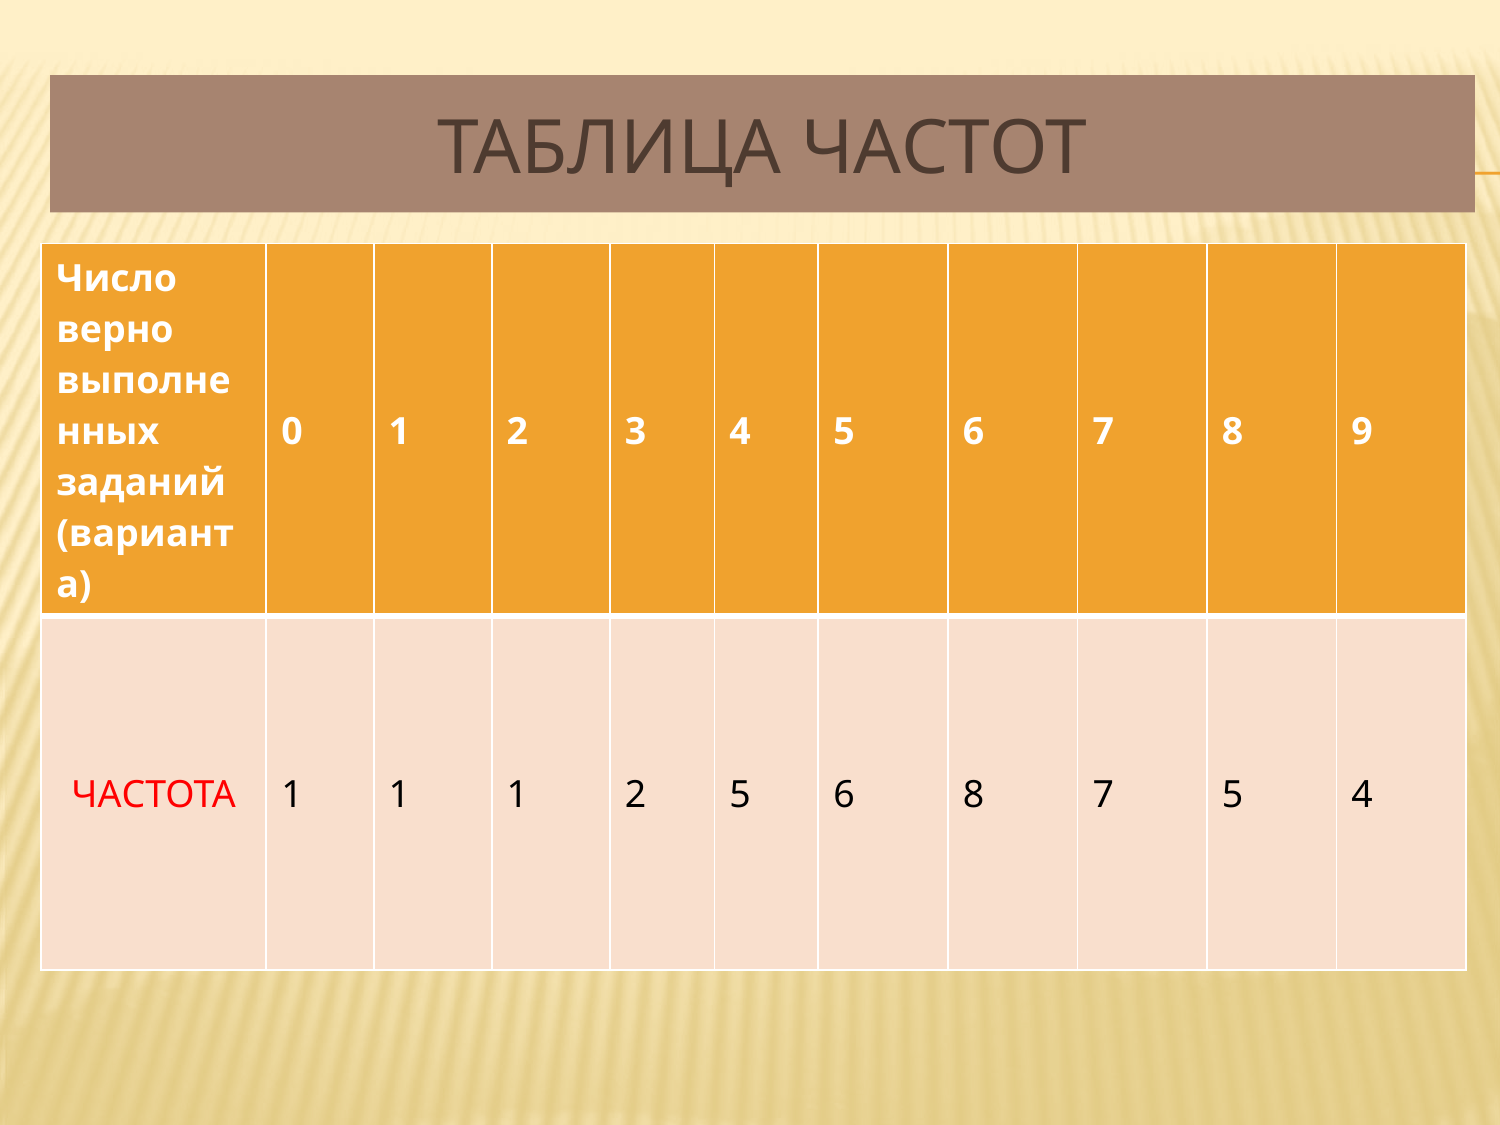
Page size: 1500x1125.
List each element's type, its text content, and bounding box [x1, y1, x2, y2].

table_header 5 [819, 244, 947, 613]
table_cell ЧАСТОТА [42, 619, 265, 969]
table_cell 6 [819, 619, 947, 969]
table_header Число верно выполненных заданий (варианта) [42, 244, 265, 613]
table_header 7 [1078, 244, 1206, 613]
table_header 6 [949, 244, 1077, 613]
table_cell 2 [611, 619, 714, 969]
table_cell 1 [375, 619, 491, 969]
table_header 8 [1208, 244, 1336, 613]
table_cell 1 [493, 619, 609, 969]
table_header 2 [493, 244, 609, 613]
table_cell 5 [1208, 619, 1336, 969]
table_cell 8 [949, 619, 1077, 969]
title Таблица частот [50, 75, 1475, 213]
table_cell 1 [267, 619, 373, 969]
table_header 9 [1337, 244, 1465, 613]
table_cell 5 [715, 619, 817, 969]
table_header 4 [715, 244, 817, 613]
table_cell 7 [1078, 619, 1206, 969]
table_header 3 [611, 244, 714, 613]
table_header 1 [375, 244, 491, 613]
table_cell 4 [1337, 619, 1465, 969]
table_header 0 [267, 244, 373, 613]
